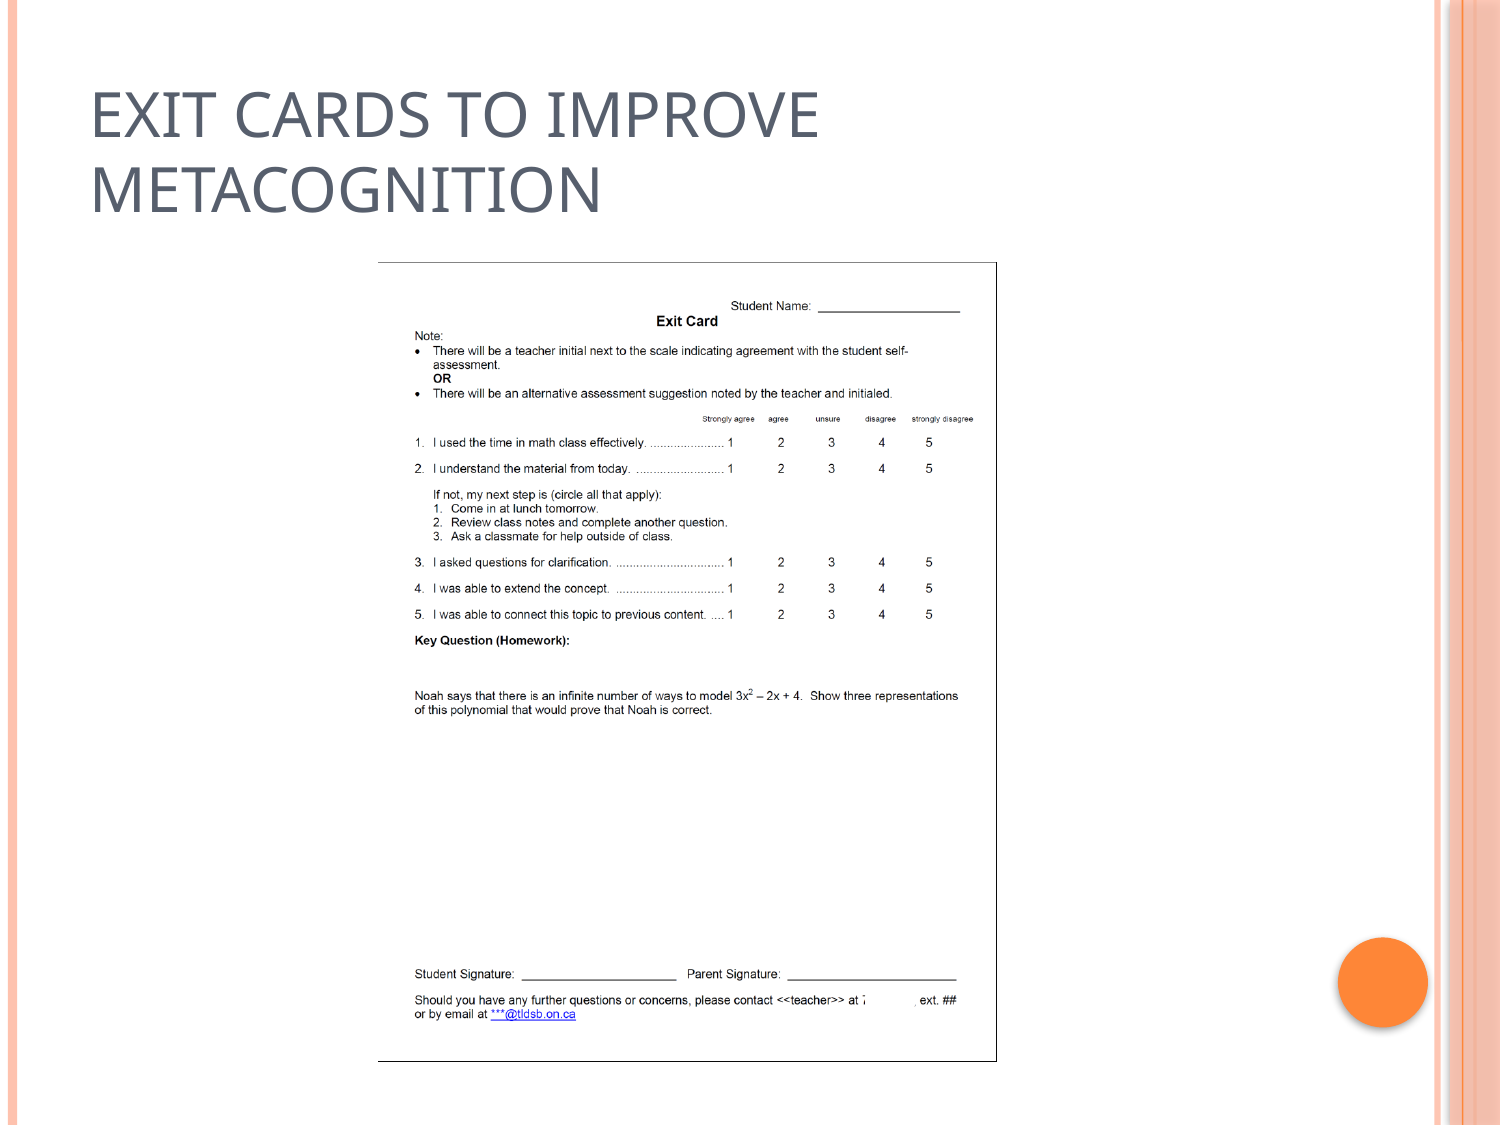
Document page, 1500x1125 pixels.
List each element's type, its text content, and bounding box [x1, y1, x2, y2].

title Exit cards to improve metacognition [75, 45, 1300, 233]
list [378, 261, 997, 1063]
